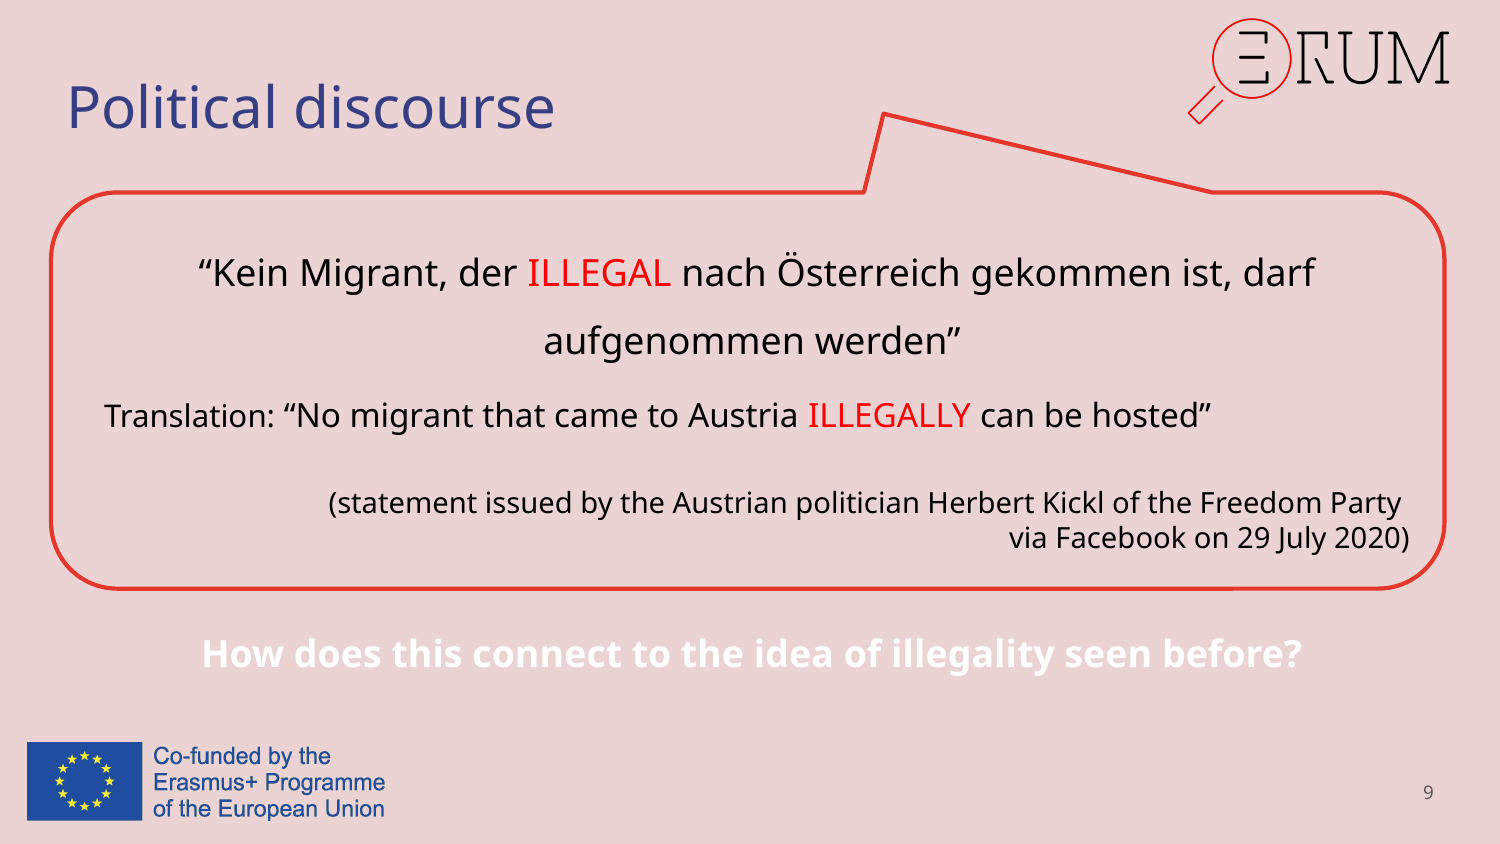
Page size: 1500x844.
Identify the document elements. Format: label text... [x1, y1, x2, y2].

text_box How does this connect to the idea of illegality seen before? [55, 622, 1449, 683]
picture [1136, 0, 1500, 137]
title Political discourse [51, 55, 1168, 150]
picture [27, 742, 385, 821]
text_box “Kein Migrant, der ILLEGAL nach Österreich gekommen ist, darf aufgenommen werden” Translation: “No migrant that came to Austria ILLEGALLY can be hosted” (statement issued by the Austrian politician Herbert Kickl of the Freedom Party via Facebook on 29 July 2020) [51, 113, 1445, 589]
slide_number 9 [1358, 761, 1449, 826]
